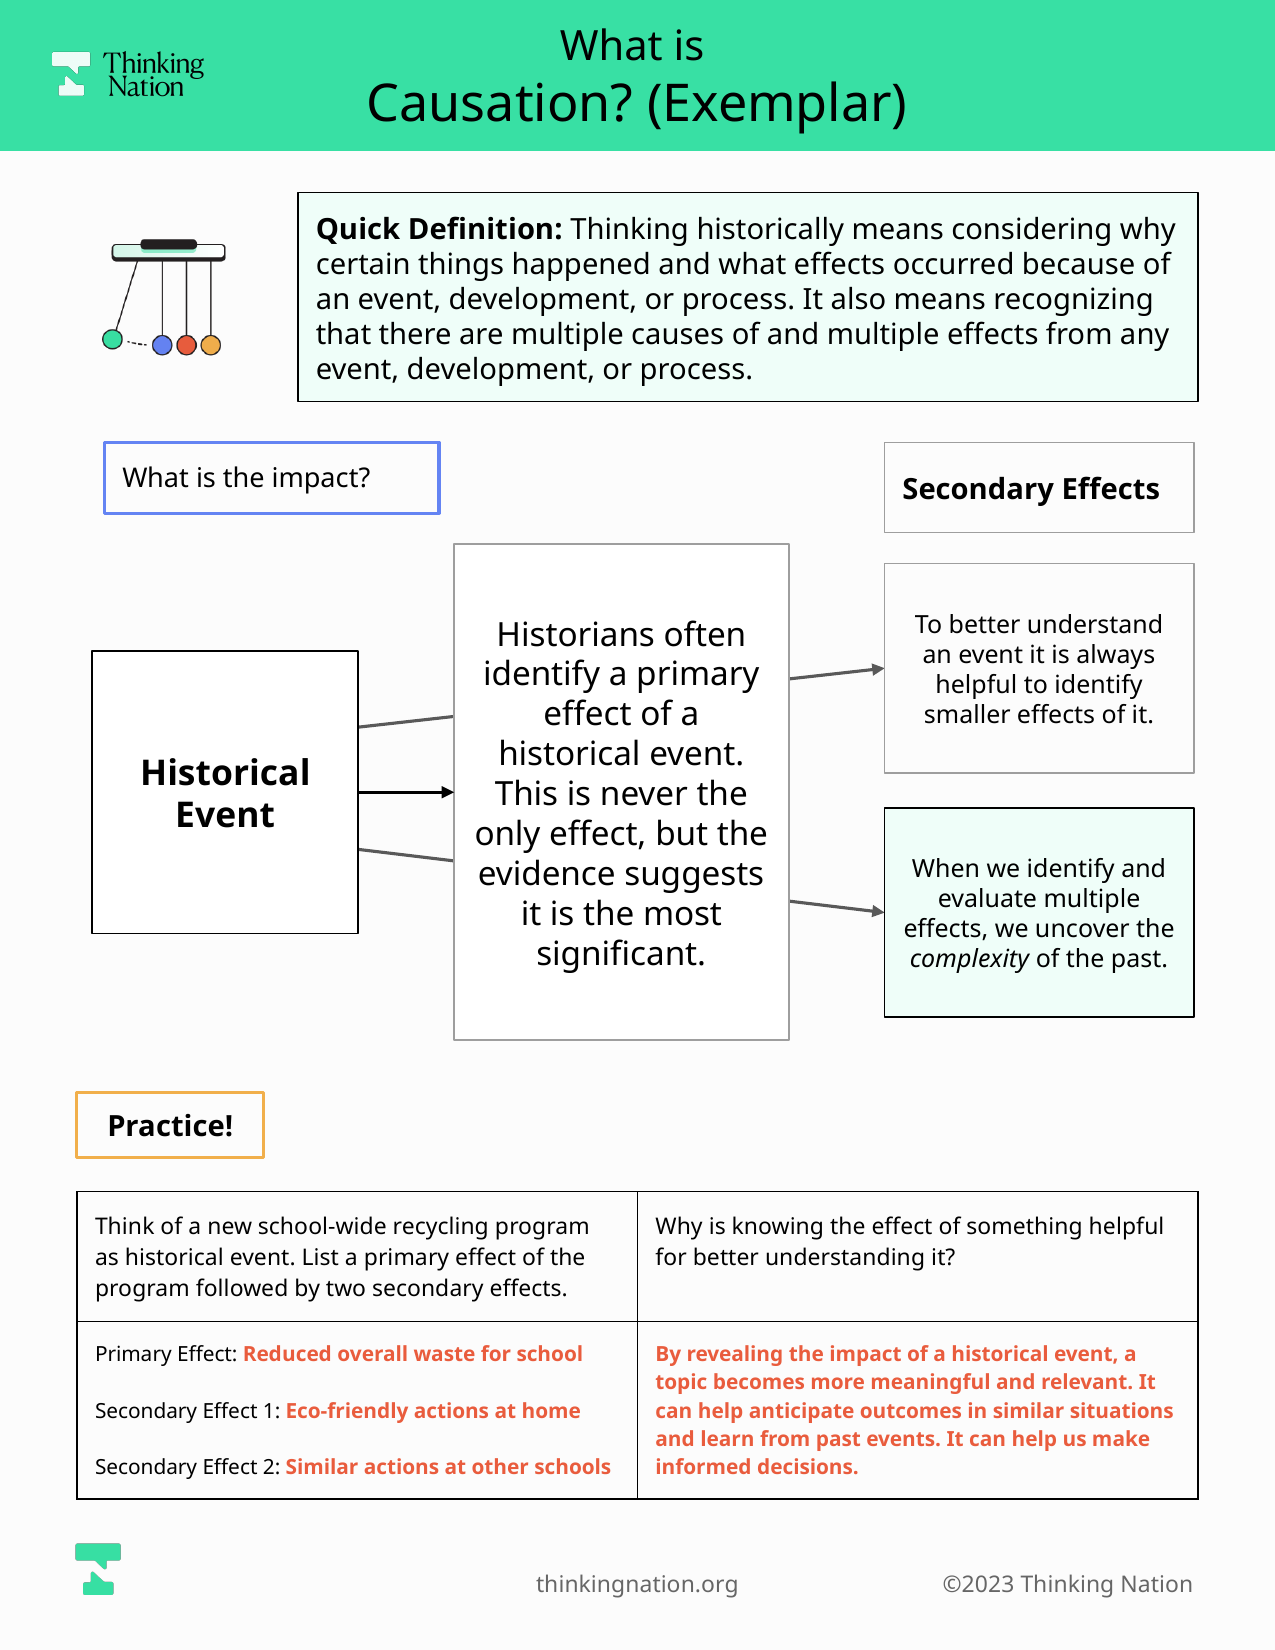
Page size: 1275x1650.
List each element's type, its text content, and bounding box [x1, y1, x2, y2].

text_box Historians often identify a primary effect of a historical event. This is never the only effect, but the evidence suggests it is the most significant. [454, 544, 789, 666]
text_box Secondary Effects [884, 442, 1194, 533]
text_box To better understand an event it is always helpful to identify smaller effects of it. [884, 563, 1194, 773]
text_box thinkingnation.org [486, 1553, 789, 1605]
table_header Think of a new school-wide recycling program as historical event. List a primary effect of the program followed by two secondary effects. [78, 1192, 637, 1321]
text_box What is the impact? [104, 442, 439, 514]
text_box What is Causation? (Exemplar) [0, 0, 1275, 151]
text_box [357, 667, 885, 728]
text_box Historians often identify a primary effect of a historical event. This is never the only effect, but the evidence suggests it is the most significant. [454, 921, 789, 1041]
text_box Historians often identify a primary effect of a historical event. This is never the only effect, but the evidence suggests it is the most significant. [454, 736, 789, 847]
picture [35, 37, 210, 110]
picture [76, 210, 251, 384]
text_box ©2023 Thinking Nation [907, 1553, 1210, 1605]
text_box Historical Event [92, 651, 359, 934]
picture [62, 1533, 134, 1605]
text_box Quick Definition: Thinking historically means considering why certain things happened and what effects occurred because of an event, development, or process. It also means recognizing that there are multiple causes of and multiple effects from any event, development, or process. [297, 192, 1198, 402]
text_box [357, 849, 885, 913]
table_cell By revealing the impact of a historical event, a topic becomes more meaningful and relevant. It can help anticipate outcomes in similar situations and learn from past events. It can help us make informed decisions. [638, 1322, 1197, 1498]
text_box Practice! [76, 1092, 264, 1158]
table_cell Primary Effect: Reduced overall waste for school Secondary Effect 1: Eco-friendly actions at home Secondary Effect 2: Similar actions at other schools [78, 1322, 637, 1498]
text_box When we identify and evaluate multiple effects, we uncover the complexity of the past. [884, 807, 1194, 1018]
table_header Why is knowing the effect of something helpful for better understanding it? [638, 1192, 1197, 1321]
